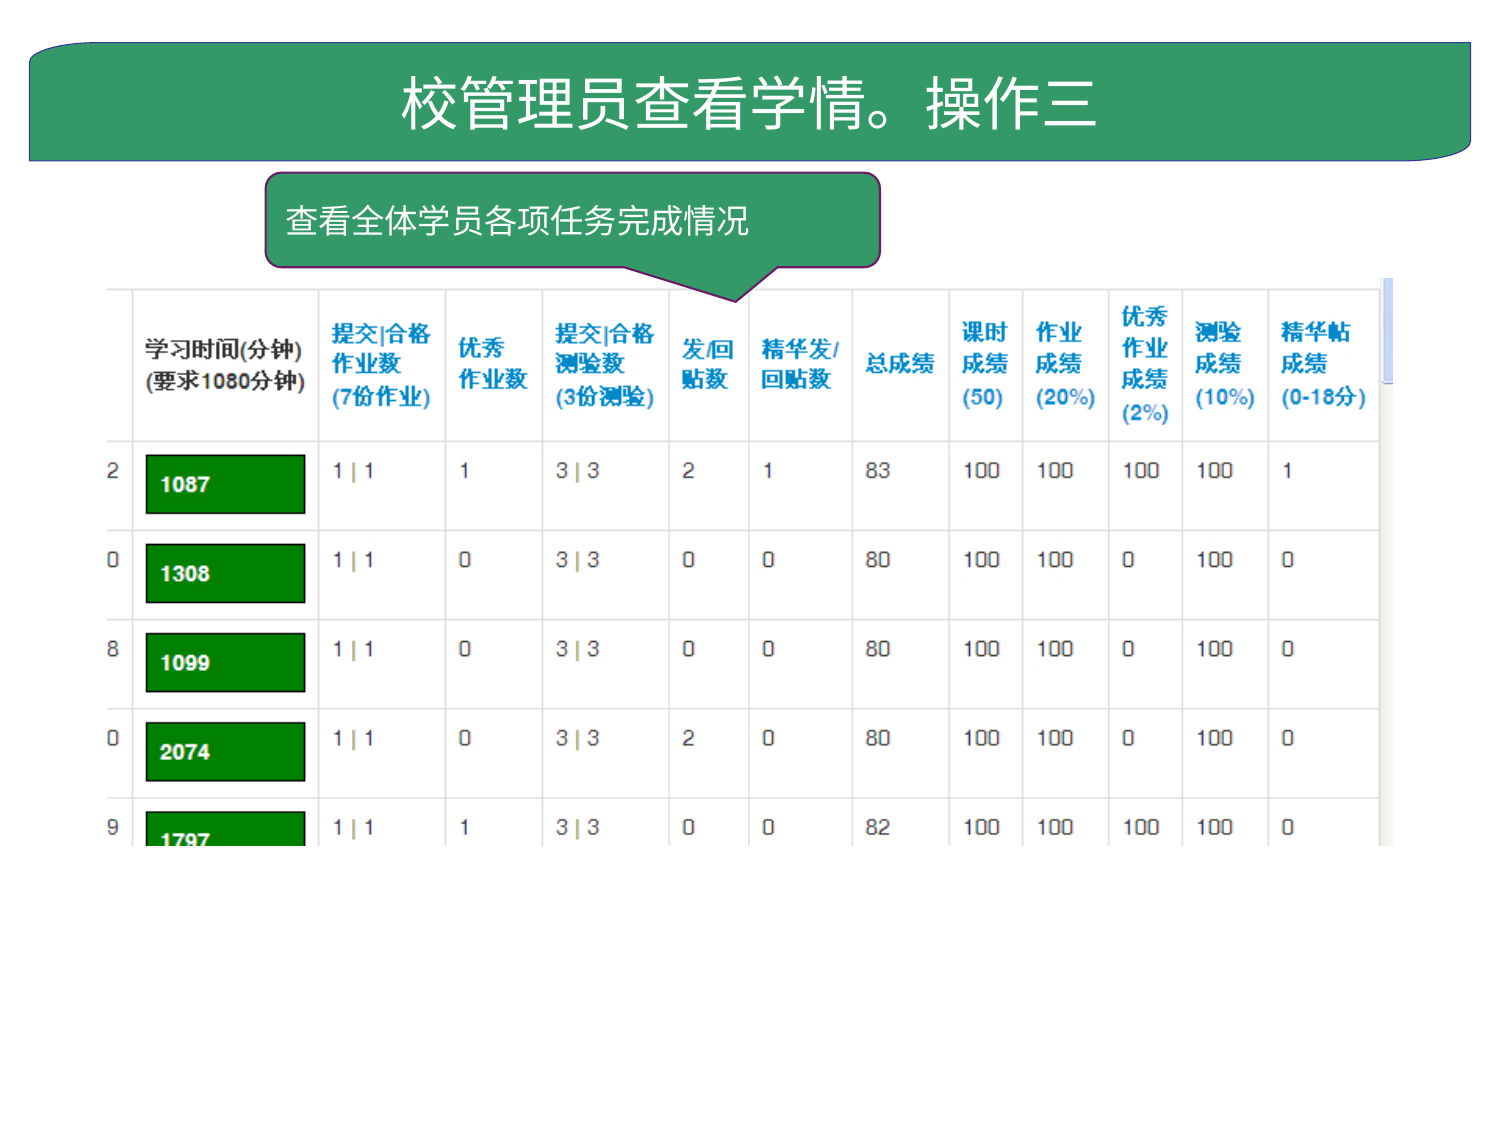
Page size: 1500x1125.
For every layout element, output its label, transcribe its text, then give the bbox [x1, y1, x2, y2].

picture [107, 278, 1393, 847]
text_box 校管理员查看学情。操作三 [29, 42, 1471, 161]
text_box 查看全体学员各项任务完成情况 [265, 172, 880, 277]
